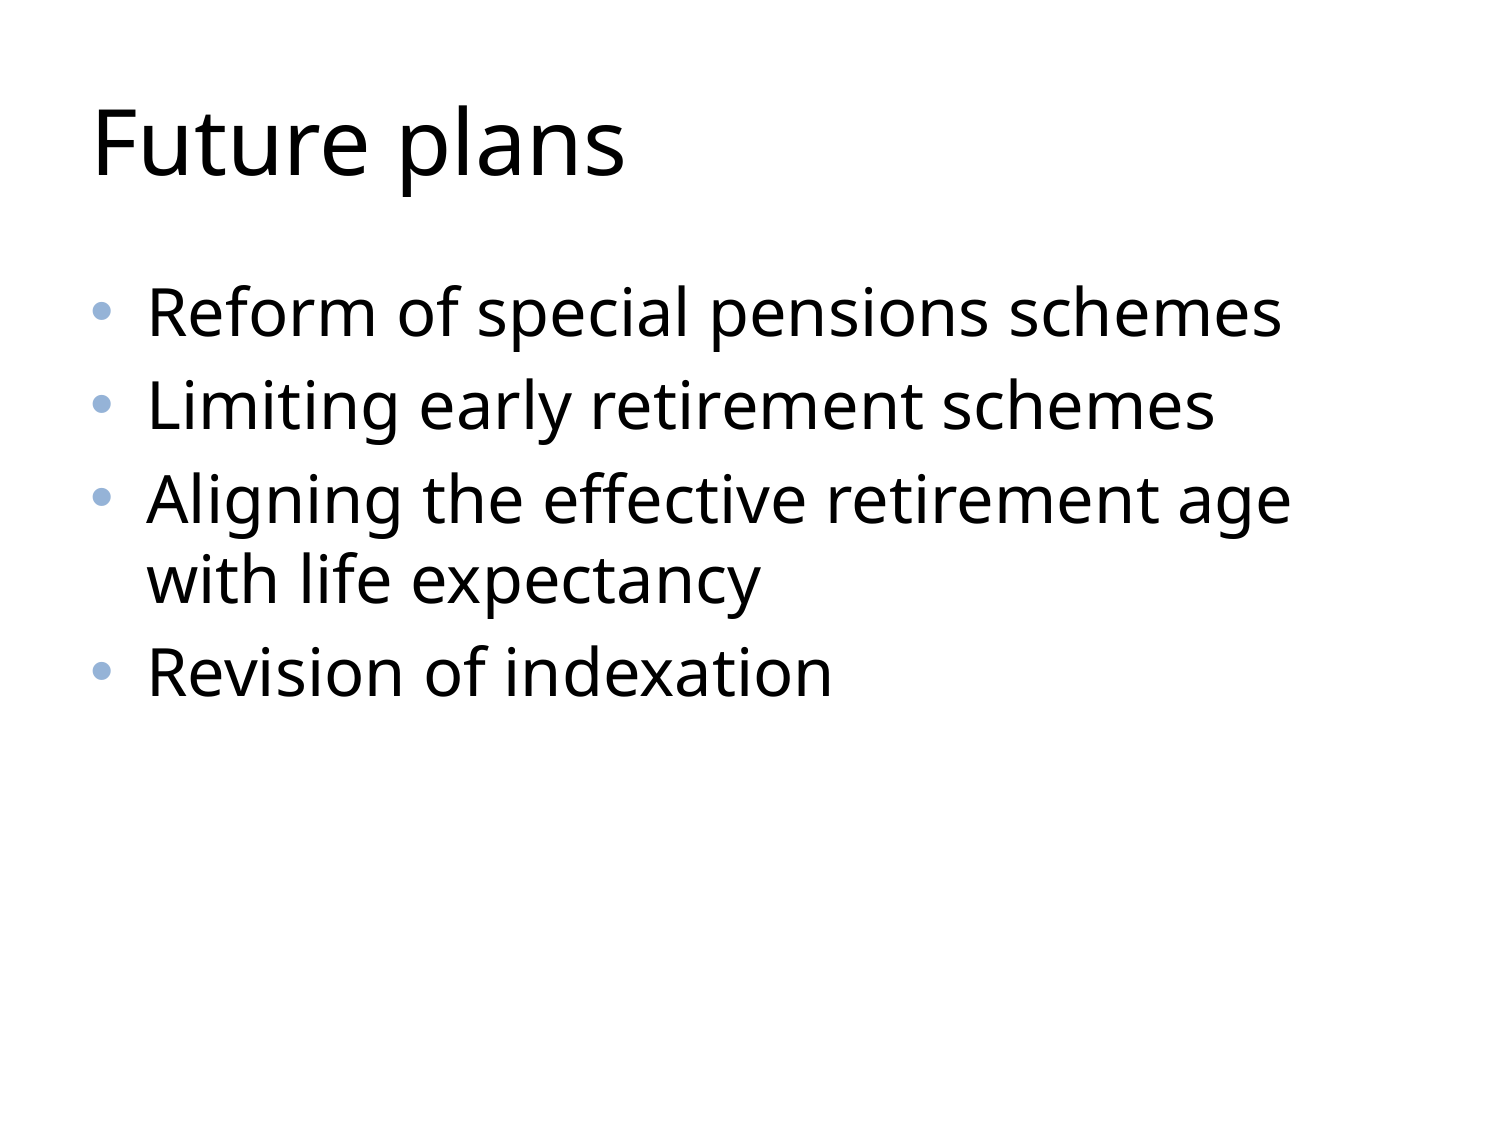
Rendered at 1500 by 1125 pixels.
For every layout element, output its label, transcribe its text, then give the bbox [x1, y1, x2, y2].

title Future plans [75, 45, 1425, 233]
list Reform of special pensions schemes Limiting early retirement schemes Aligning the effective retirement age with life expectancy Revision of indexation [75, 262, 1425, 1005]
